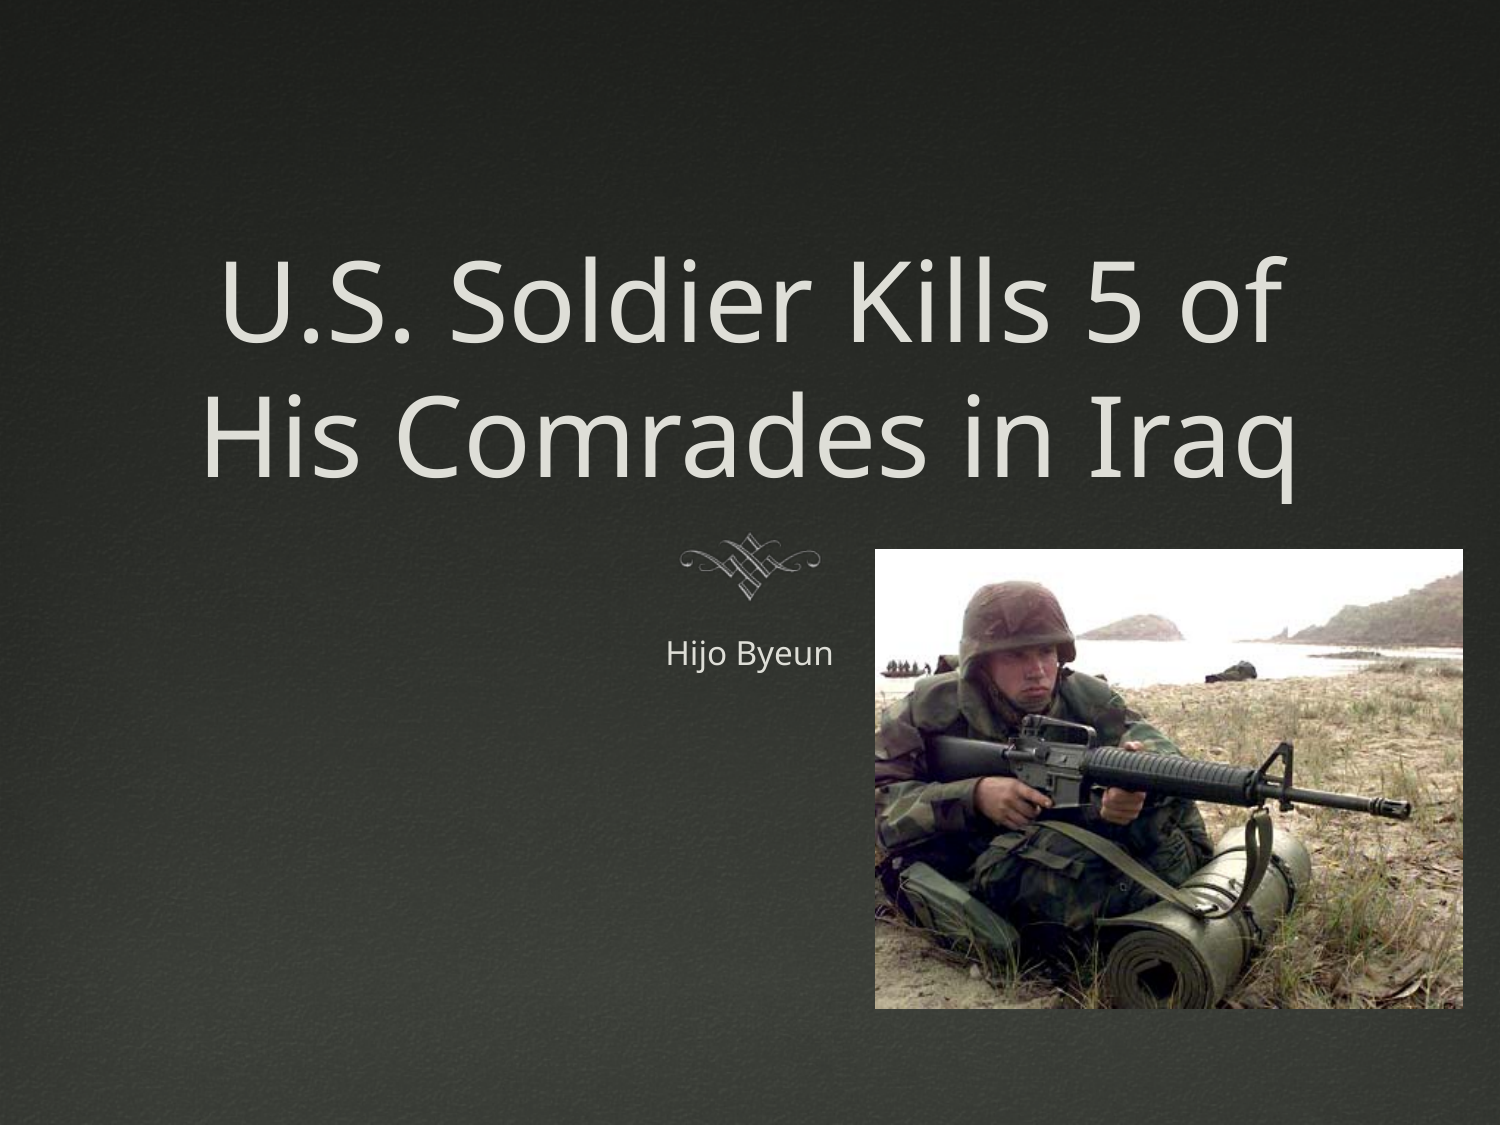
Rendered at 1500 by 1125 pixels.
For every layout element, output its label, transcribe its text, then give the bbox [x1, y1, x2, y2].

picture [657, 508, 843, 624]
title U.S. Soldier Kills 5 of His Comrades in Iraq [112, 266, 1388, 508]
picture [874, 549, 1463, 1009]
subtitle Hijo Byeun [112, 624, 868, 913]
